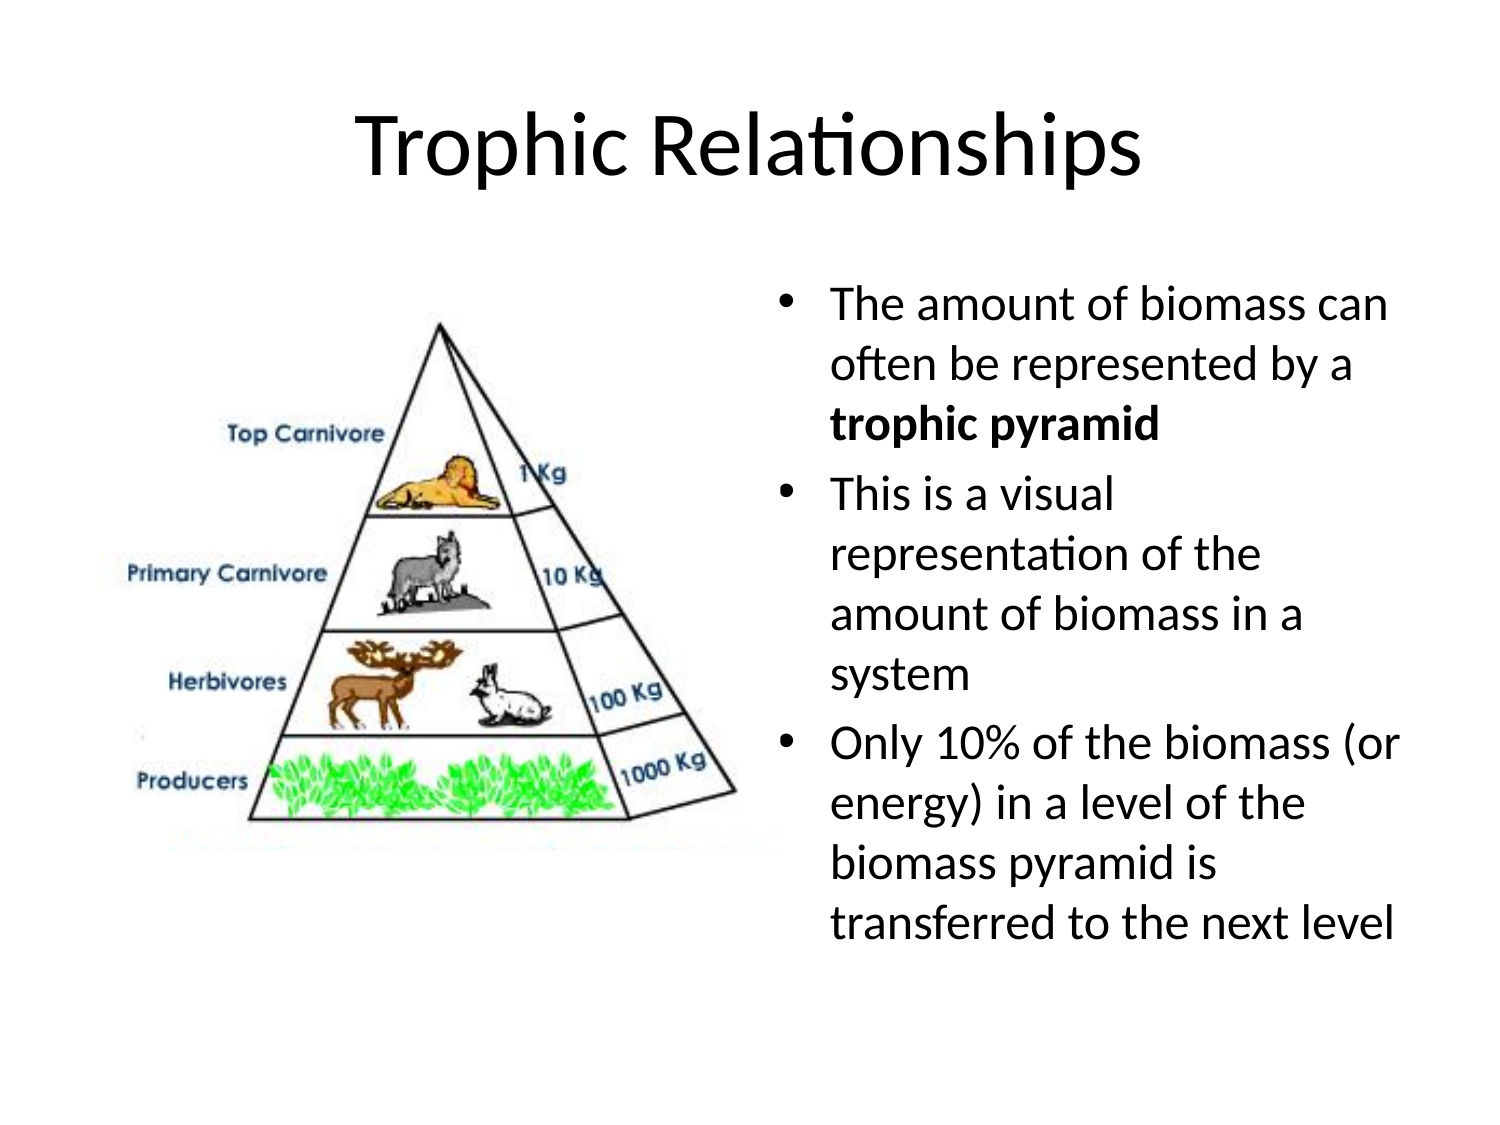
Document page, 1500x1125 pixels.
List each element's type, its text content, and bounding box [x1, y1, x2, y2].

list The amount of biomass can often be represented by a trophic pyramid This is a visual representation of the amount of biomass in a system Only 10% of the biomass (or energy) in a level of the biomass pyramid is transferred to the next level [762, 262, 1425, 1005]
title Trophic Relationships [75, 45, 1425, 233]
picture [99, 312, 781, 851]
